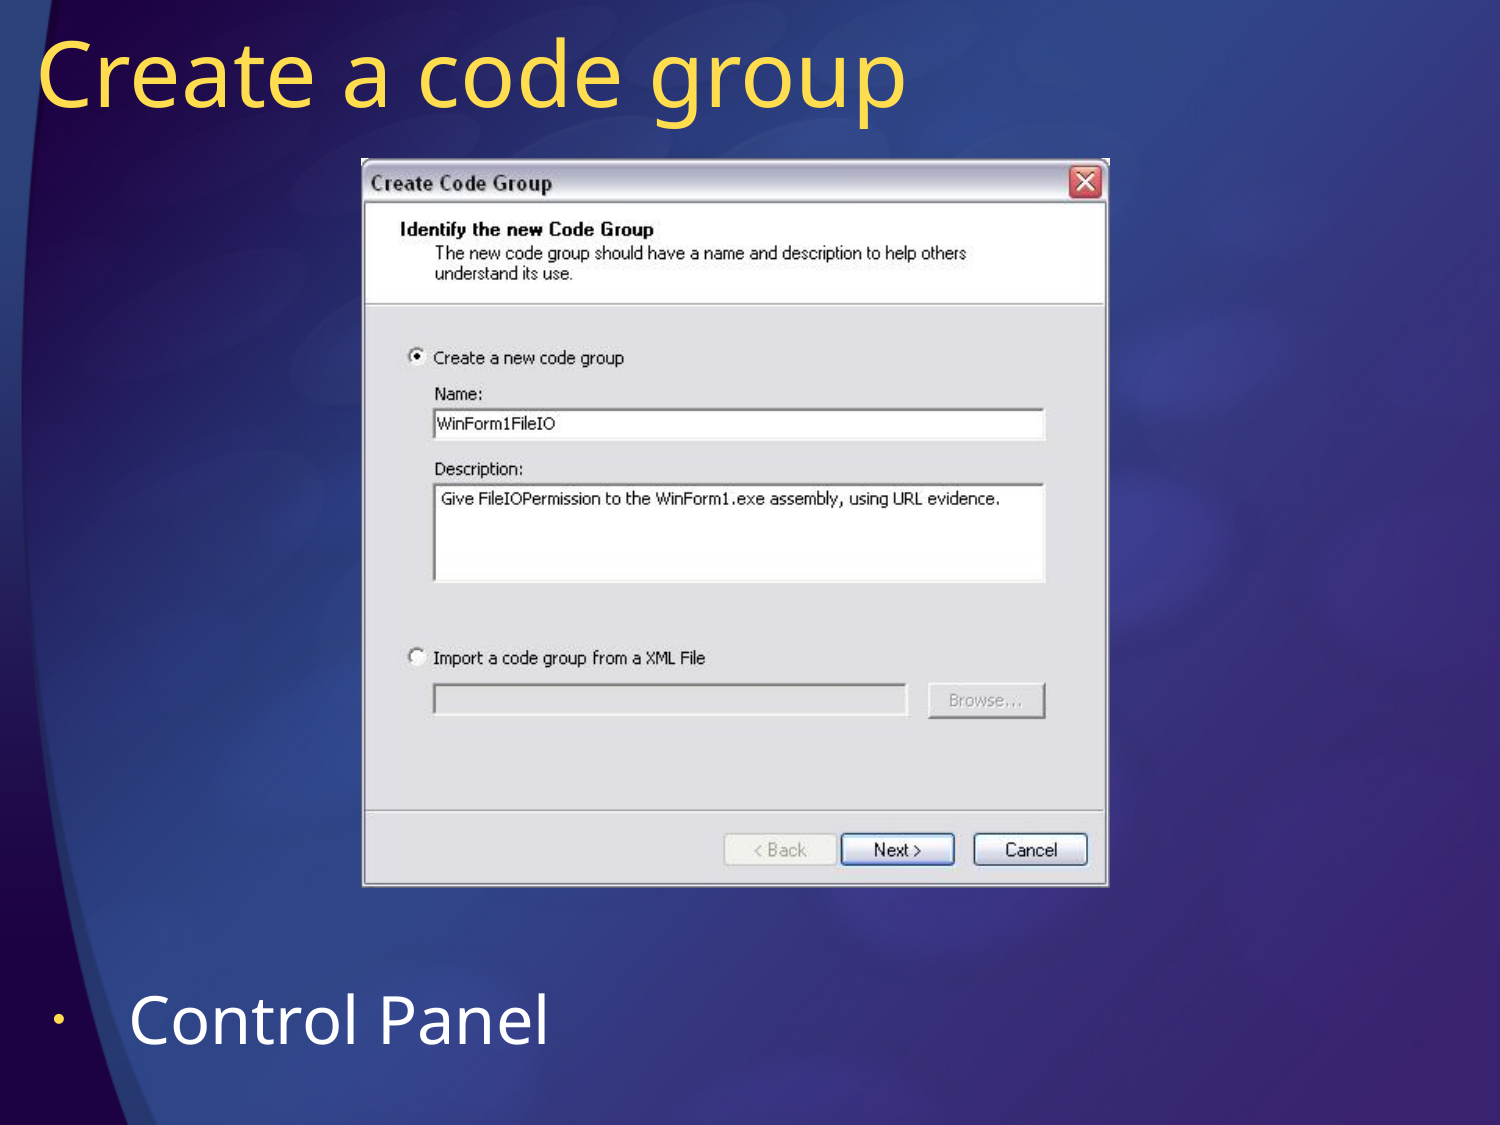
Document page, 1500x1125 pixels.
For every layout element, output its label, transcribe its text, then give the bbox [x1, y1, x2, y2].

picture [0, 0, 1500, 1125]
list Control Panel [37, 979, 1500, 1068]
title Create a code group [20, 20, 1477, 136]
